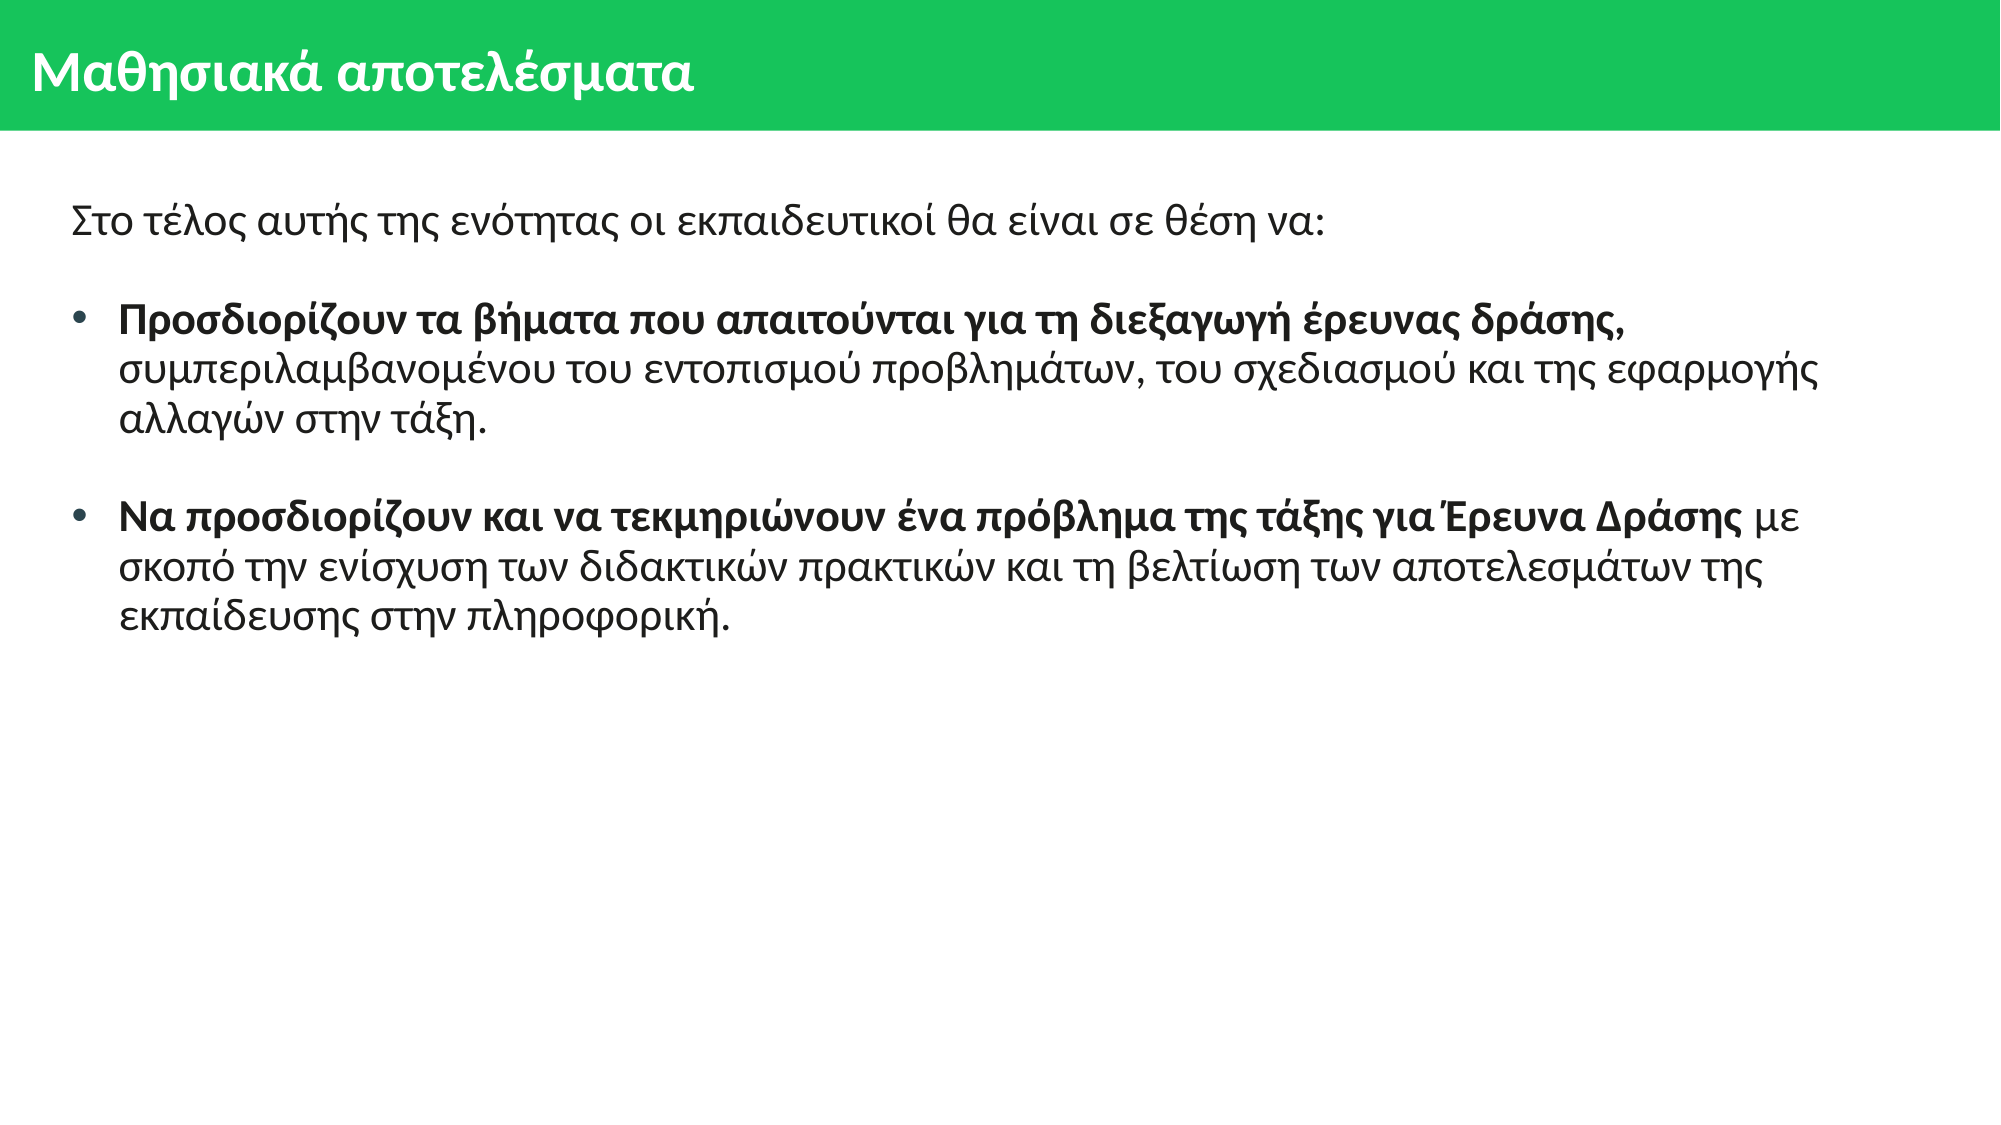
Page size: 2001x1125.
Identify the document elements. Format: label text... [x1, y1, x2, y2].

title Μαθησιακά αποτελέσματα [16, 13, 1976, 131]
list Στο τέλος αυτής της ενότητας οι εκπαιδευτικοί θα είναι σε θέση να: Προσδιορίζουν τα βήματα που απαιτούνται για τη διεξαγωγή έρευνας δράσης, συμπεριλαμβανομένου του εντοπισμού προβλημάτων, του σχεδιασμού και της εφαρμογής αλλαγών στην τάξη. Να προσδιορίζουν και να τεκμηριώνουν ένα πρόβλημα της τάξης για Έρευνα Δράσης με σκοπό την ενίσχυση των διδακτικών πρακτικών και τη βελτίωση των αποτελεσμάτων της εκπαίδευσης στην πληροφορική. [56, 188, 1876, 1056]
